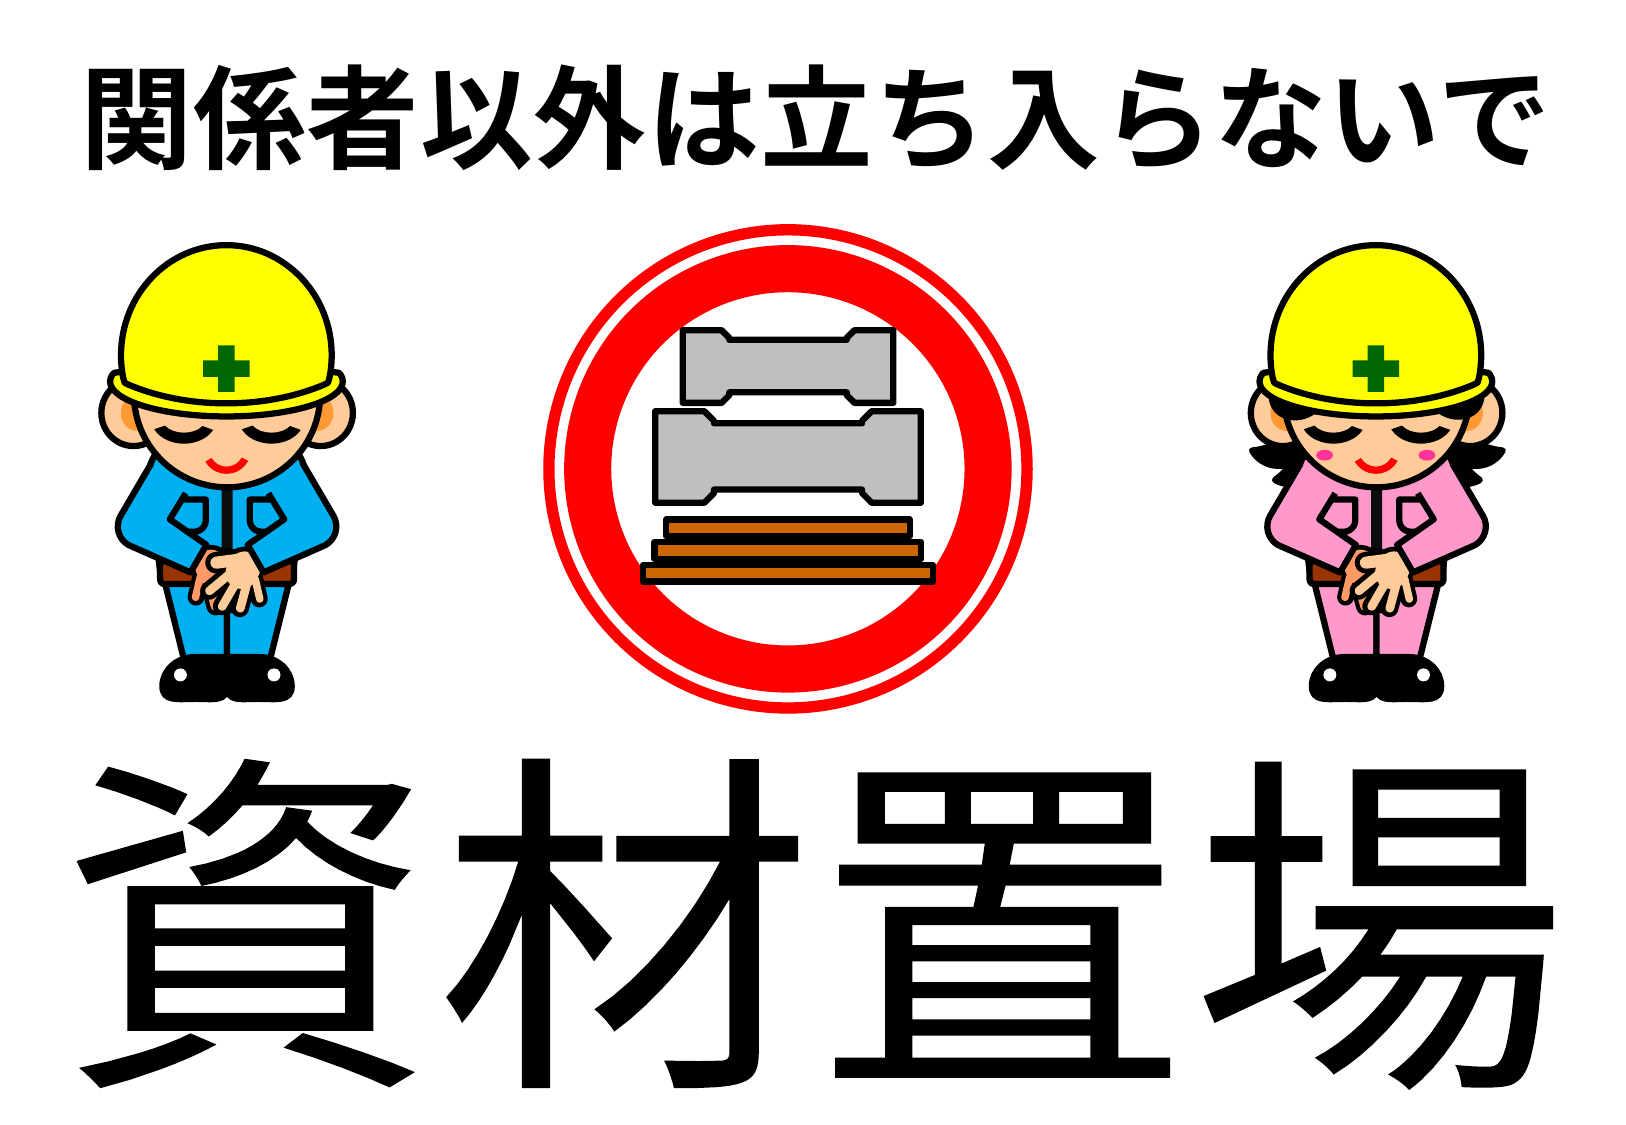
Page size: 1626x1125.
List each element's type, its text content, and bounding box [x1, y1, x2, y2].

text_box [101, 244, 354, 700]
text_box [1250, 244, 1503, 700]
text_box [542, 223, 1033, 714]
text_box 関係者以外は立ち入らないで [44, 40, 1588, 191]
